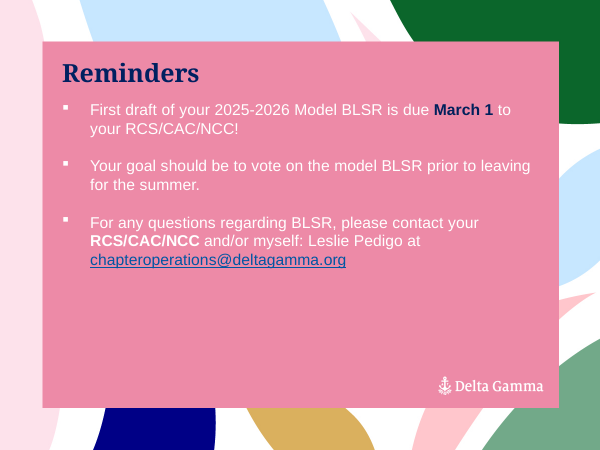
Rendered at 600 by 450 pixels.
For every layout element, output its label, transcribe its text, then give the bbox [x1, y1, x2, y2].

text_box Reminders First draft of your 2025-2026 Model BLSR is due March 1 to your RCS/CAC/NCC! Your goal should be to vote on the model BLSR prior to leaving for the summer. For any questions regarding BLSR, please contact your RCS/CAC/NCC and/or myself: Leslie Pedigo at chapteroperations@deltagamma.org [47, 50, 553, 277]
picture [0, 0, 600, 450]
